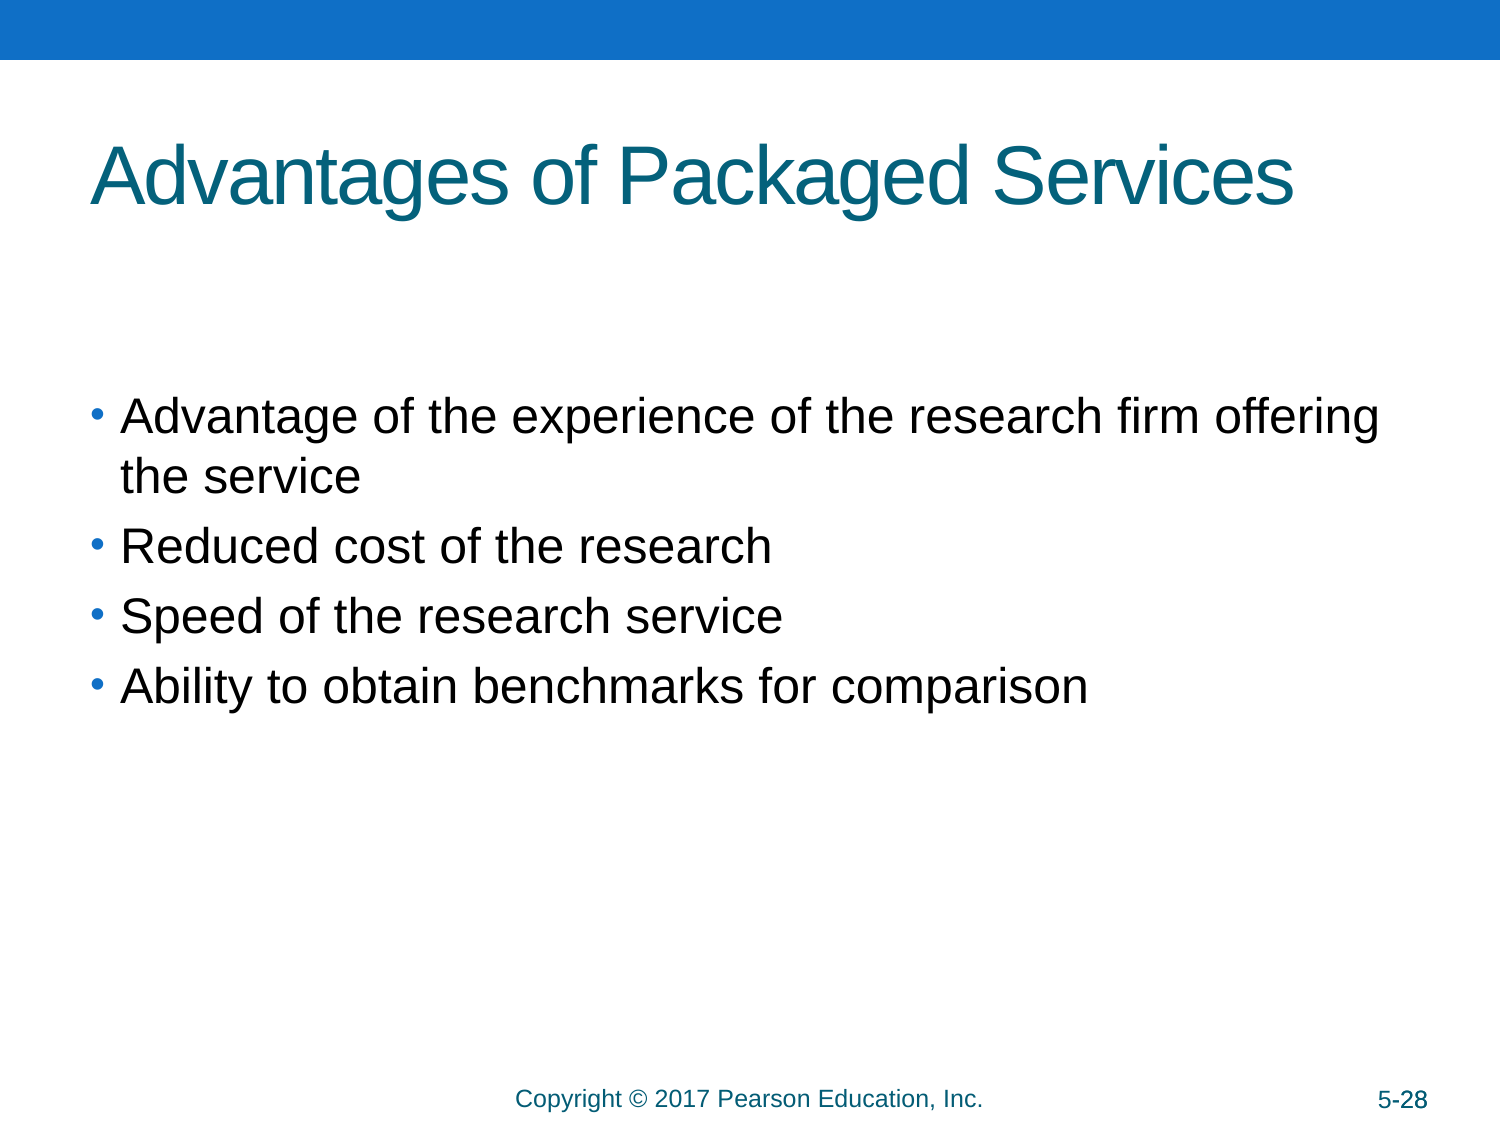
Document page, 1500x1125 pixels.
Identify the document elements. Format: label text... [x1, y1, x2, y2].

list Advantage of the experience of the research firm offering the service Reduced cost of the research Speed of the research service Ability to obtain benchmarks for comparison [75, 376, 1425, 1125]
title Advantages of Packaged Services [75, 90, 1425, 253]
